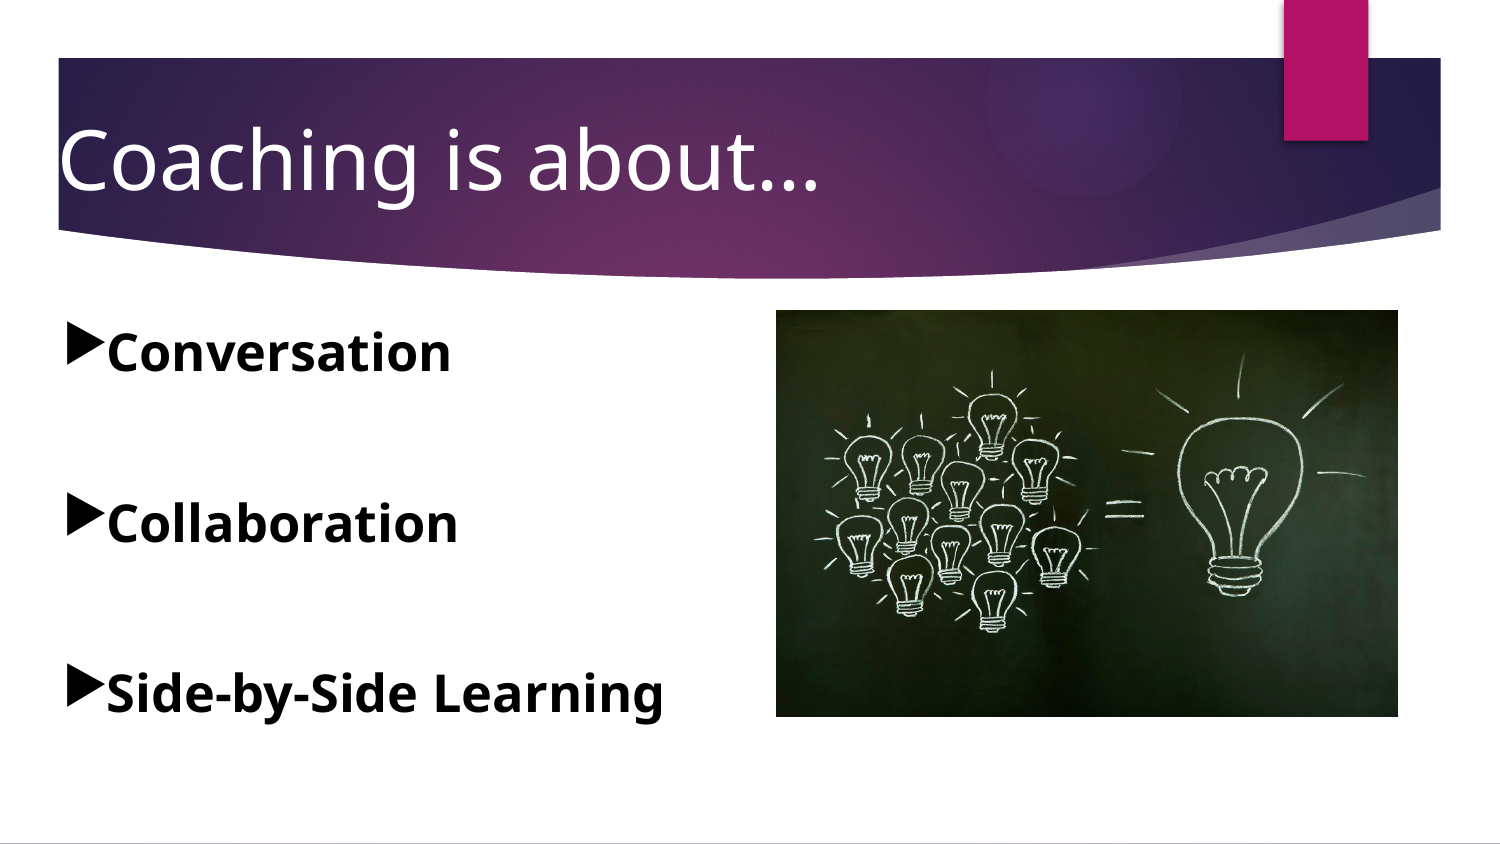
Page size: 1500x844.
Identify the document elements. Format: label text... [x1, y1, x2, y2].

picture [776, 310, 1398, 717]
list Conversation Collaboration Side-by-Side Learning [57, 250, 777, 822]
title Coaching is about… [57, 113, 1398, 201]
